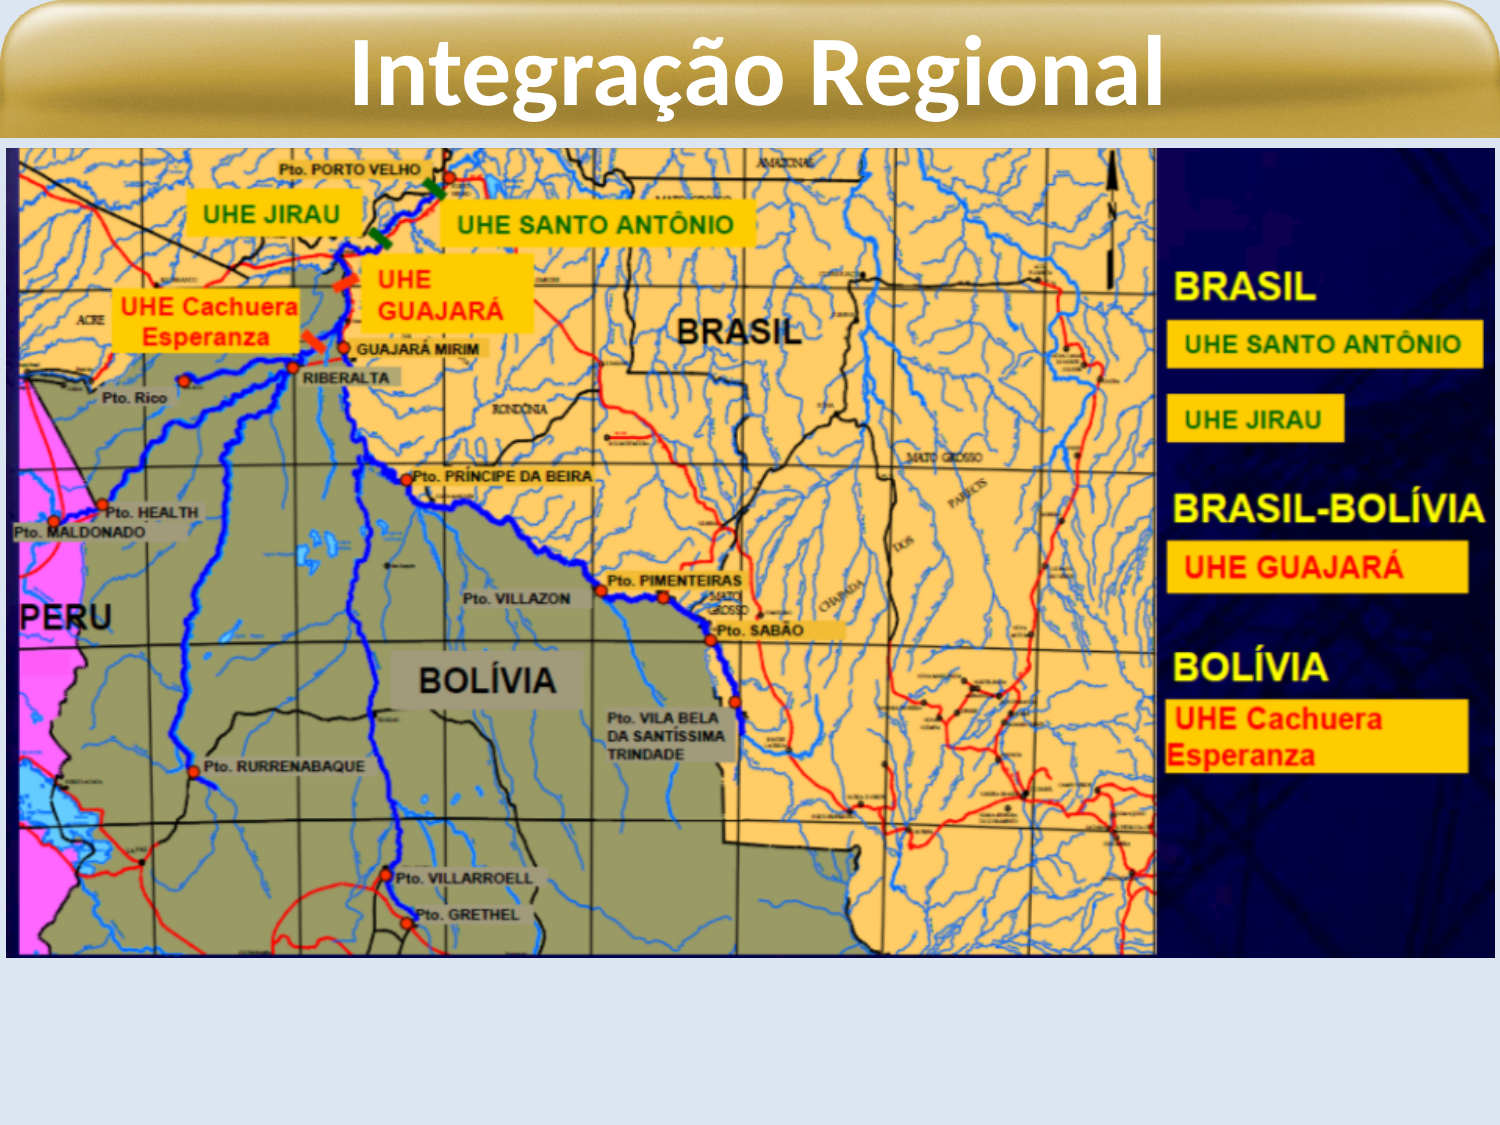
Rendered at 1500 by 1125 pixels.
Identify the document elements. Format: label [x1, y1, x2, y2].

picture [6, 148, 1496, 958]
picture [0, 0, 1500, 138]
text_box [1492, 144, 1500, 155]
